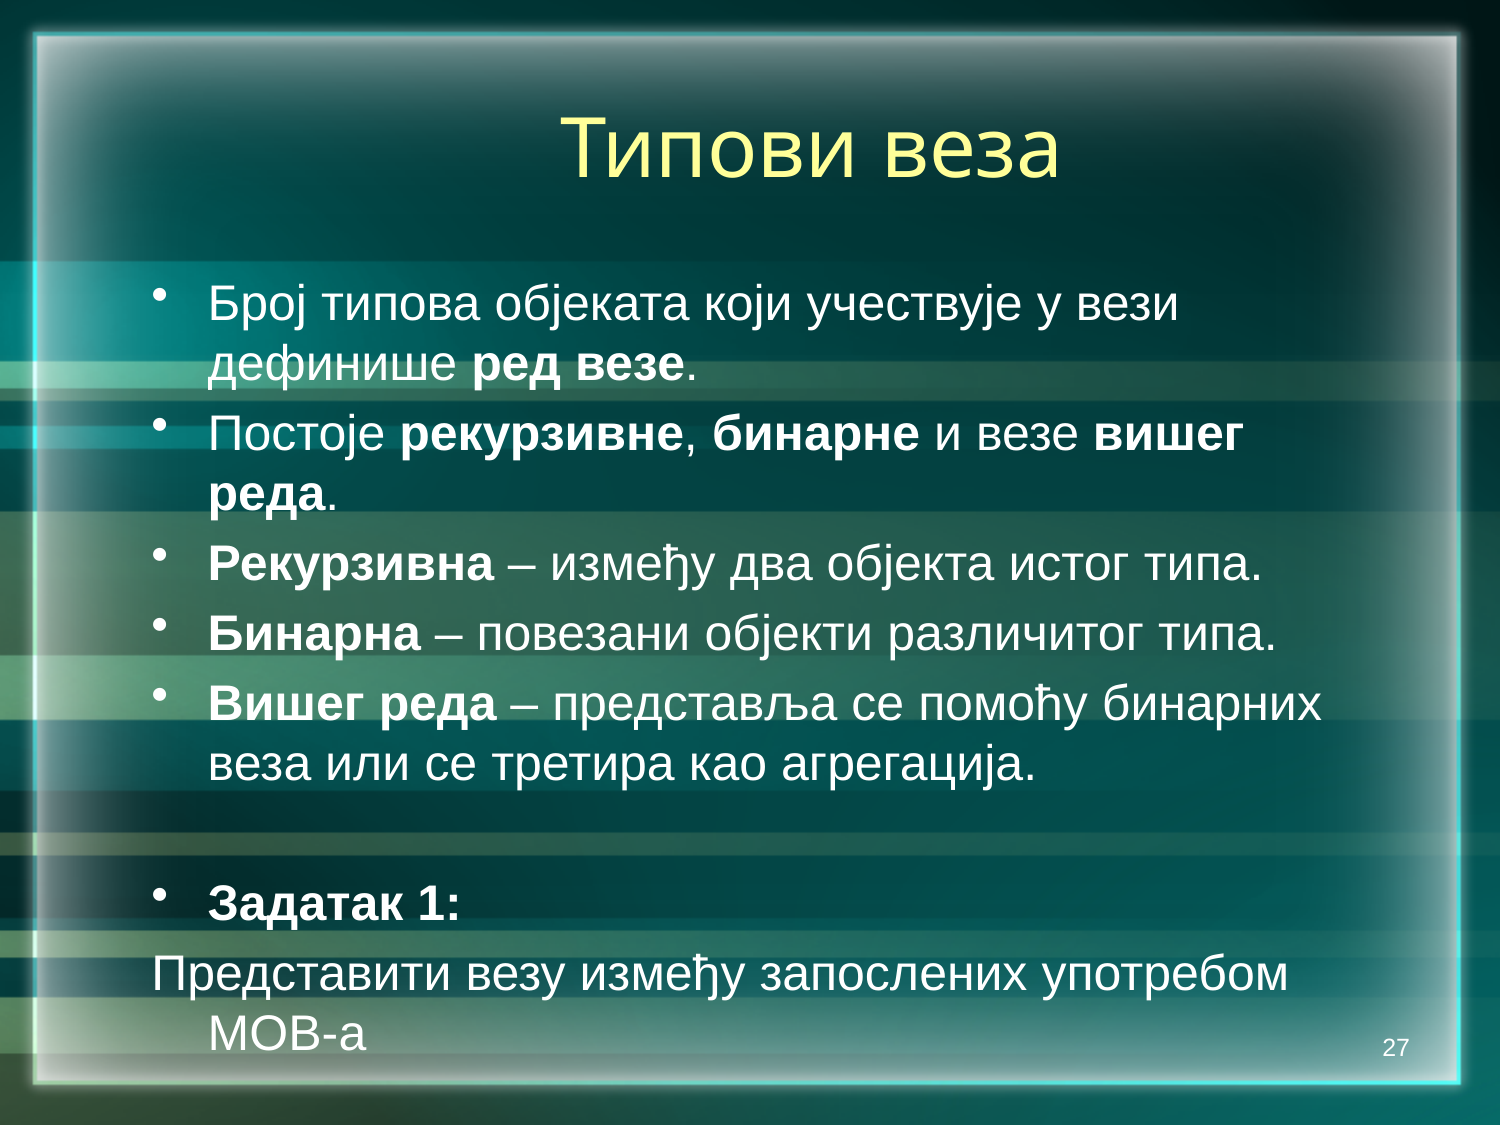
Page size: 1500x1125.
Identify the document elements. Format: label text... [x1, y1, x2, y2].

text_box 27 [1074, 1024, 1425, 1088]
picture [0, 0, 1500, 1125]
list Број типова објеката који учествује у вези дефинише ред везе. Постоје рекурзивне, бинарне и везе вишег реда. Рекурзивна – између два објекта истог типа. Бинарна – повезани објекти различитог типа. Вишег реда – представља се помоћу бинарних веза или се третира као агрегација. Задатак 1: Представити везу између запослених употребом МОВ-а Задатак 2: Представити везу између брачних другова употребом МОВ-а [136, 262, 1351, 951]
title Типови веза [296, 60, 1328, 227]
